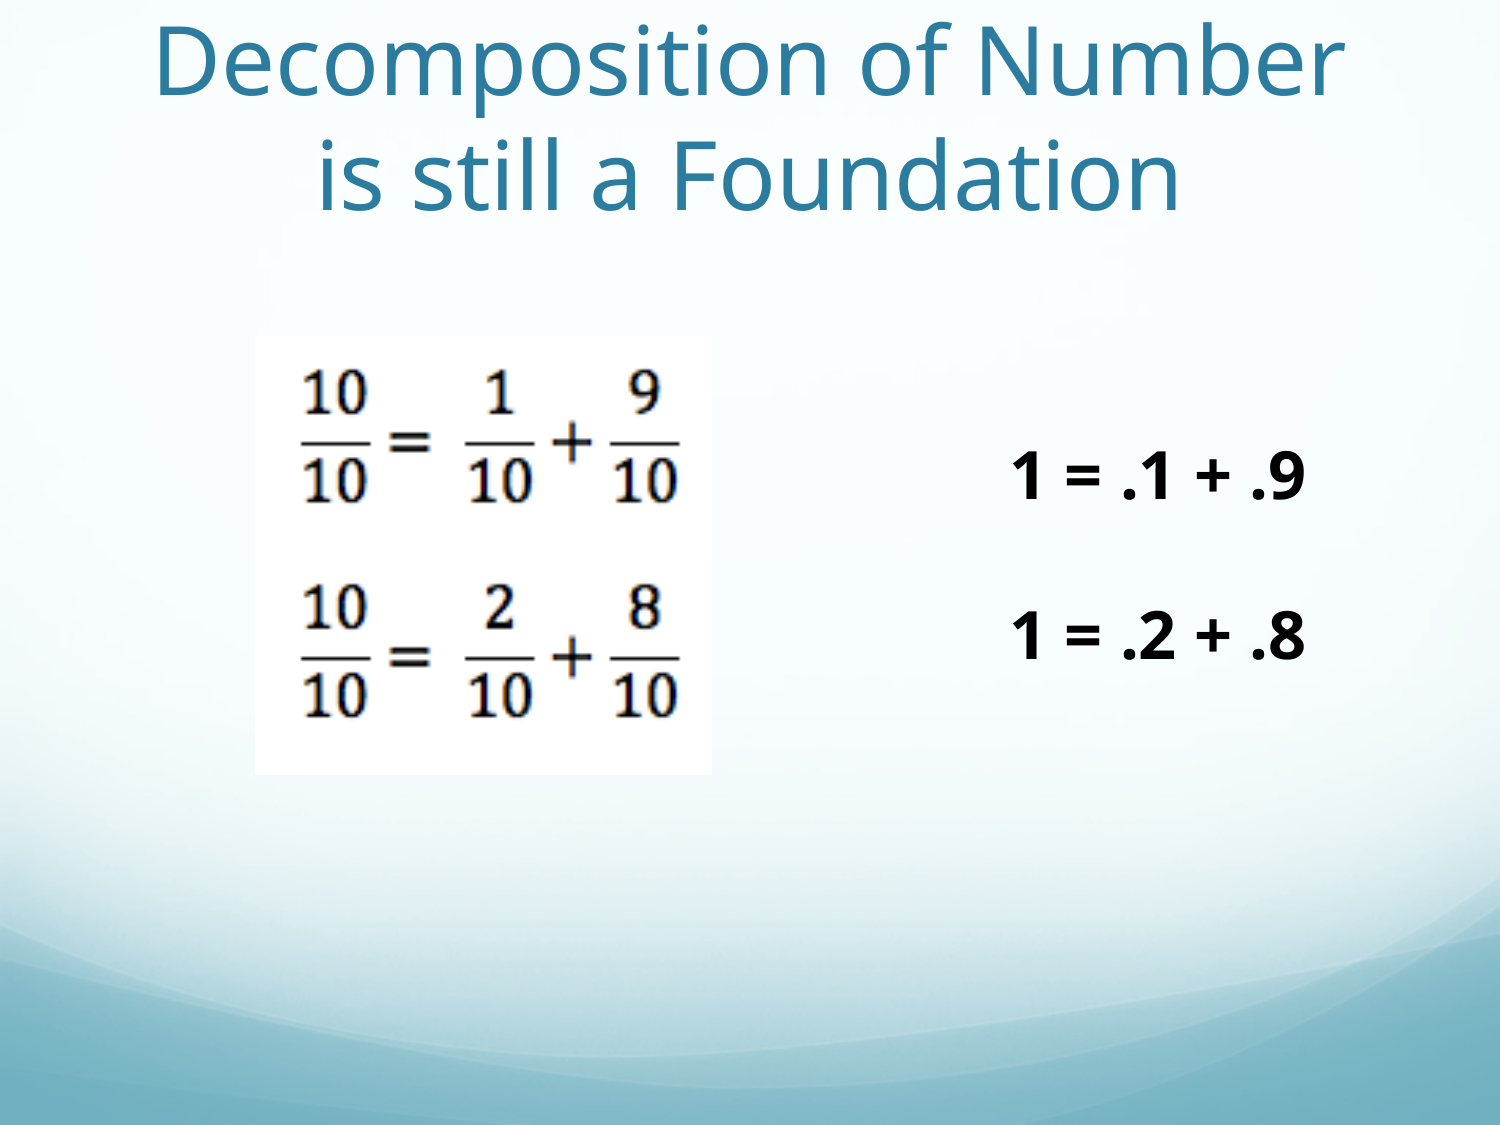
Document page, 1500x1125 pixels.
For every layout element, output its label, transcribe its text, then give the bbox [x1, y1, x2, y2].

picture [254, 335, 713, 775]
text_box 1 = .1 + .9 1 = .2 + .8 [994, 425, 1323, 680]
title Decomposition of Number is still a Foundation [90, 17, 1410, 237]
